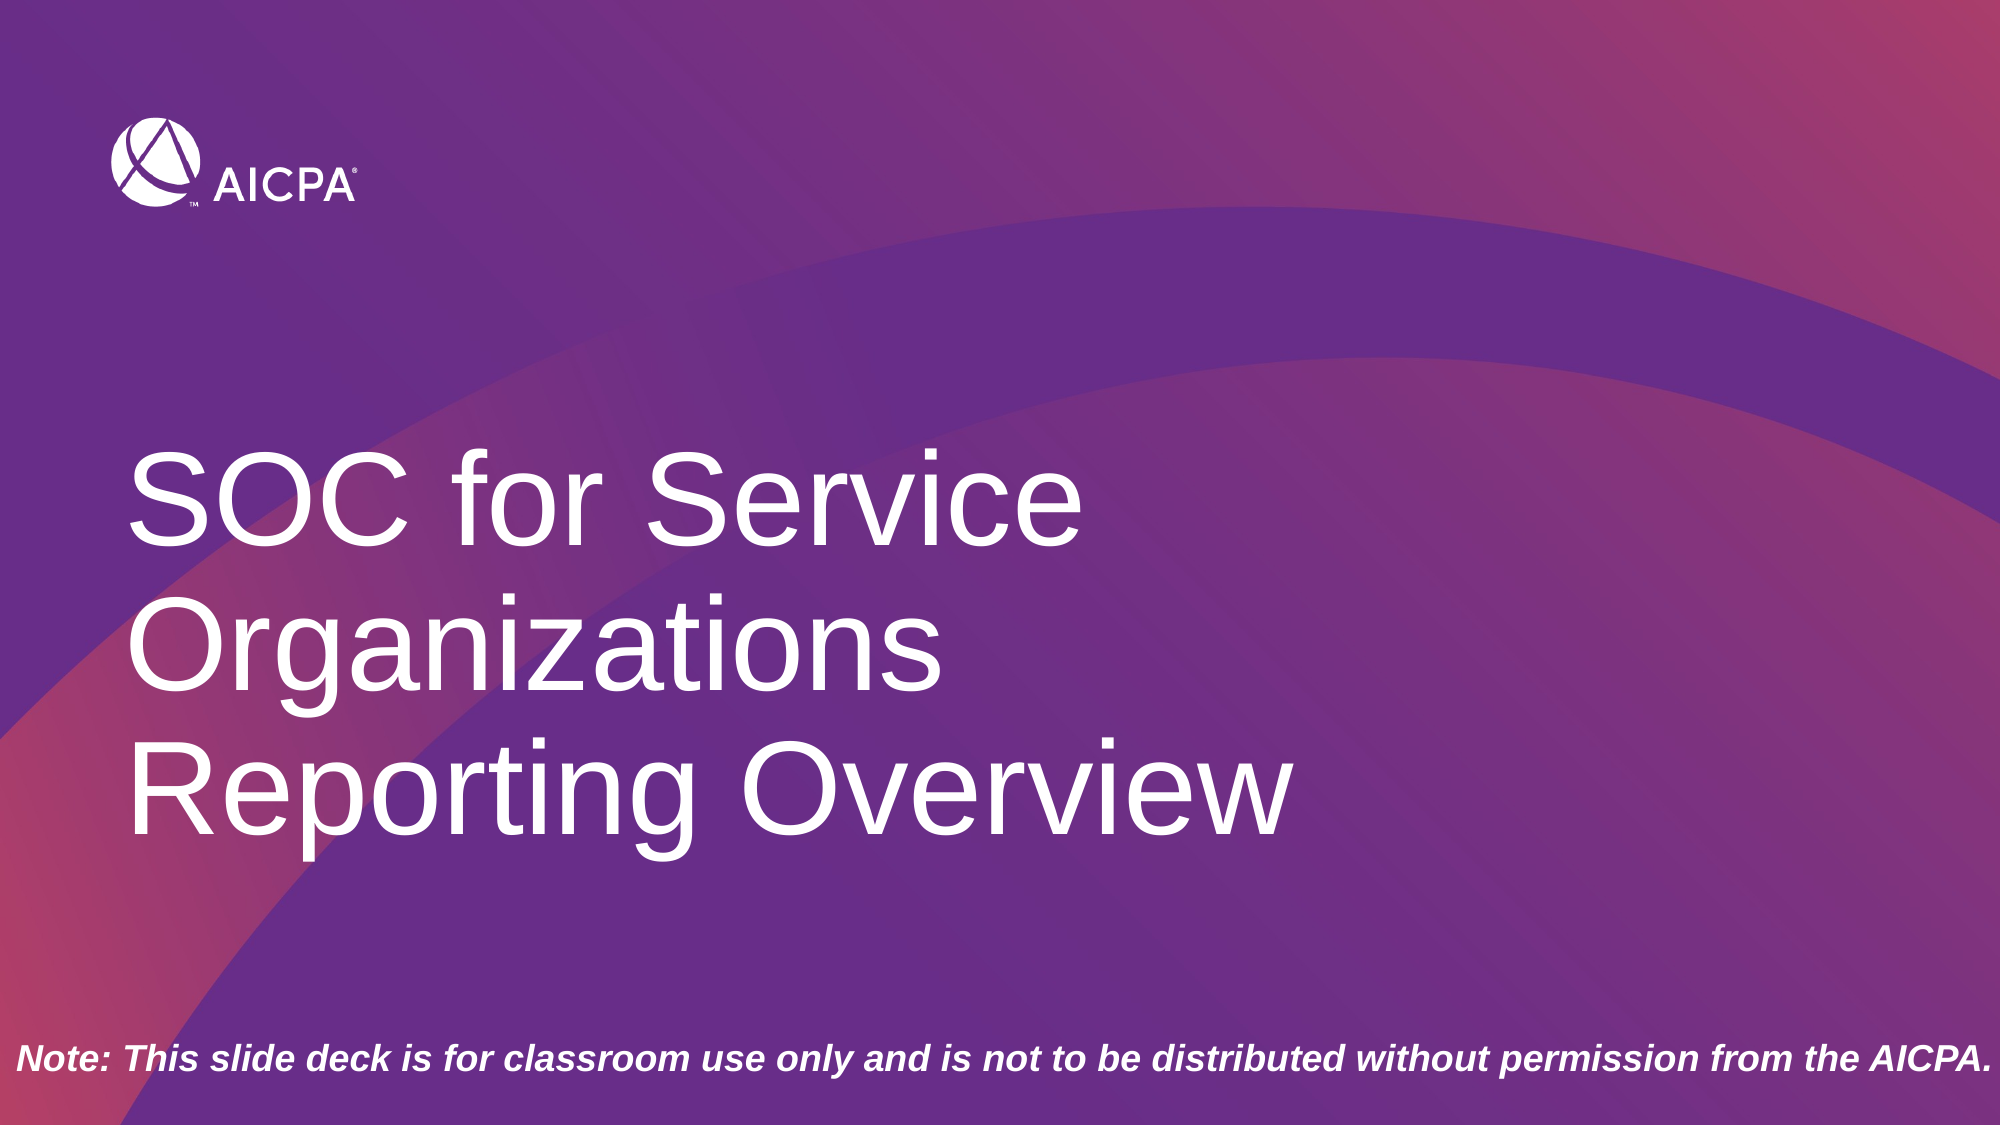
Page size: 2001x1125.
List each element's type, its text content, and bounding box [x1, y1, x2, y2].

text_box Note: This slide deck is for classroom use only and is not to be distributed without permission from the AICPA. [16, 934, 2000, 1083]
picture [0, 0, 2000, 1125]
title SOC for Service Organizations Reporting Overview [124, 428, 1441, 756]
